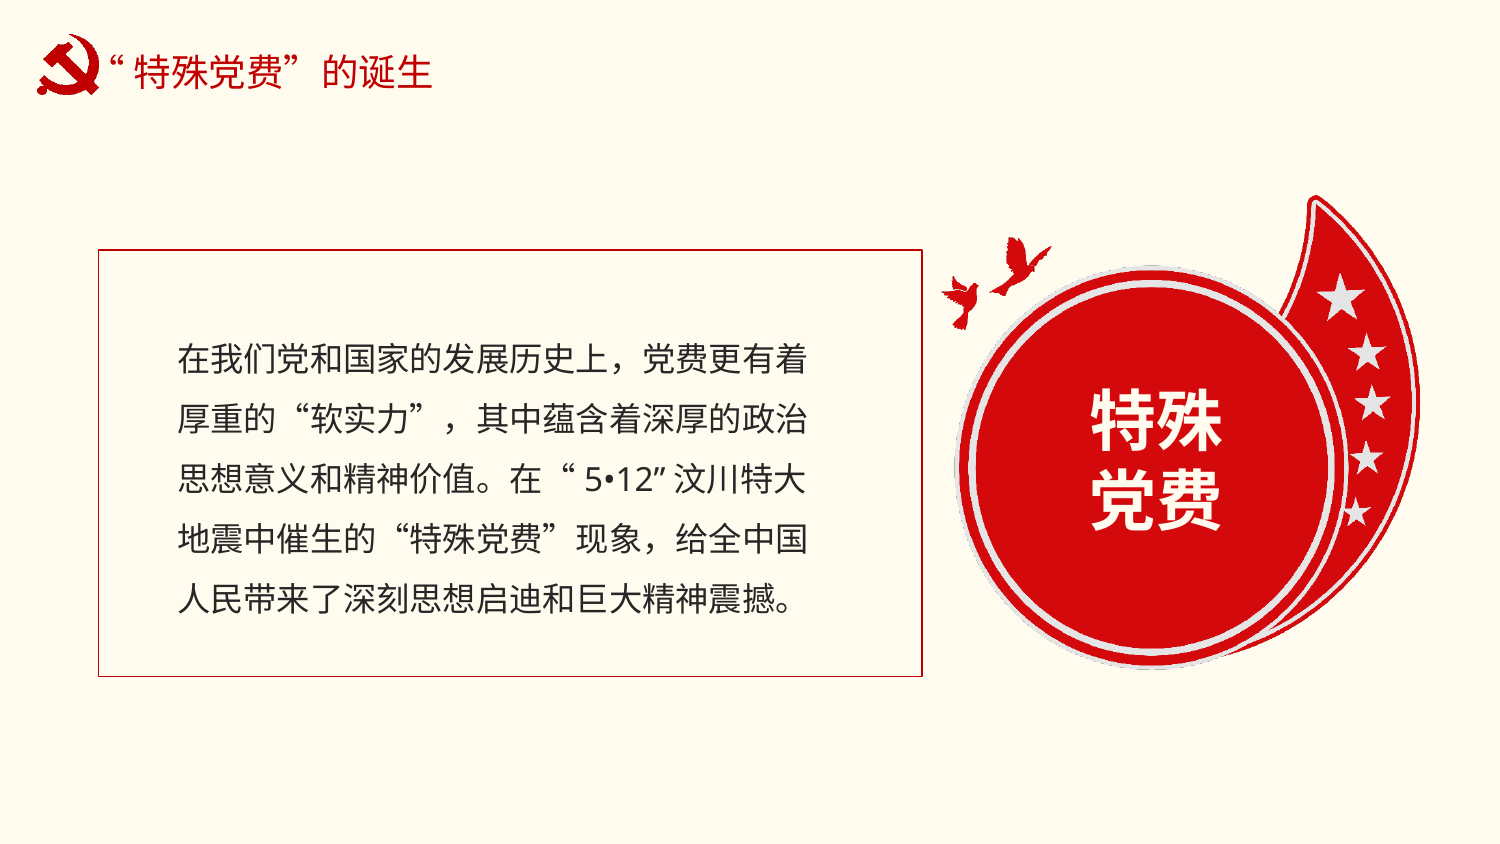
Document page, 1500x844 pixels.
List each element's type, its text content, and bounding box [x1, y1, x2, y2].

text_box 在我们党和国家的发展历史上，党费更有着厚重的“软实力”，其中蕴含着深厚的政治思想意义和精神价值。在“5•12”汶川特大地震中催生的“特殊党费”现象，给全中国人民带来了深刻思想启迪和巨大精神震撼。 [162, 310, 849, 625]
picture [849, 109, 1500, 762]
picture [37, 34, 99, 95]
text_box [98, 249, 849, 677]
